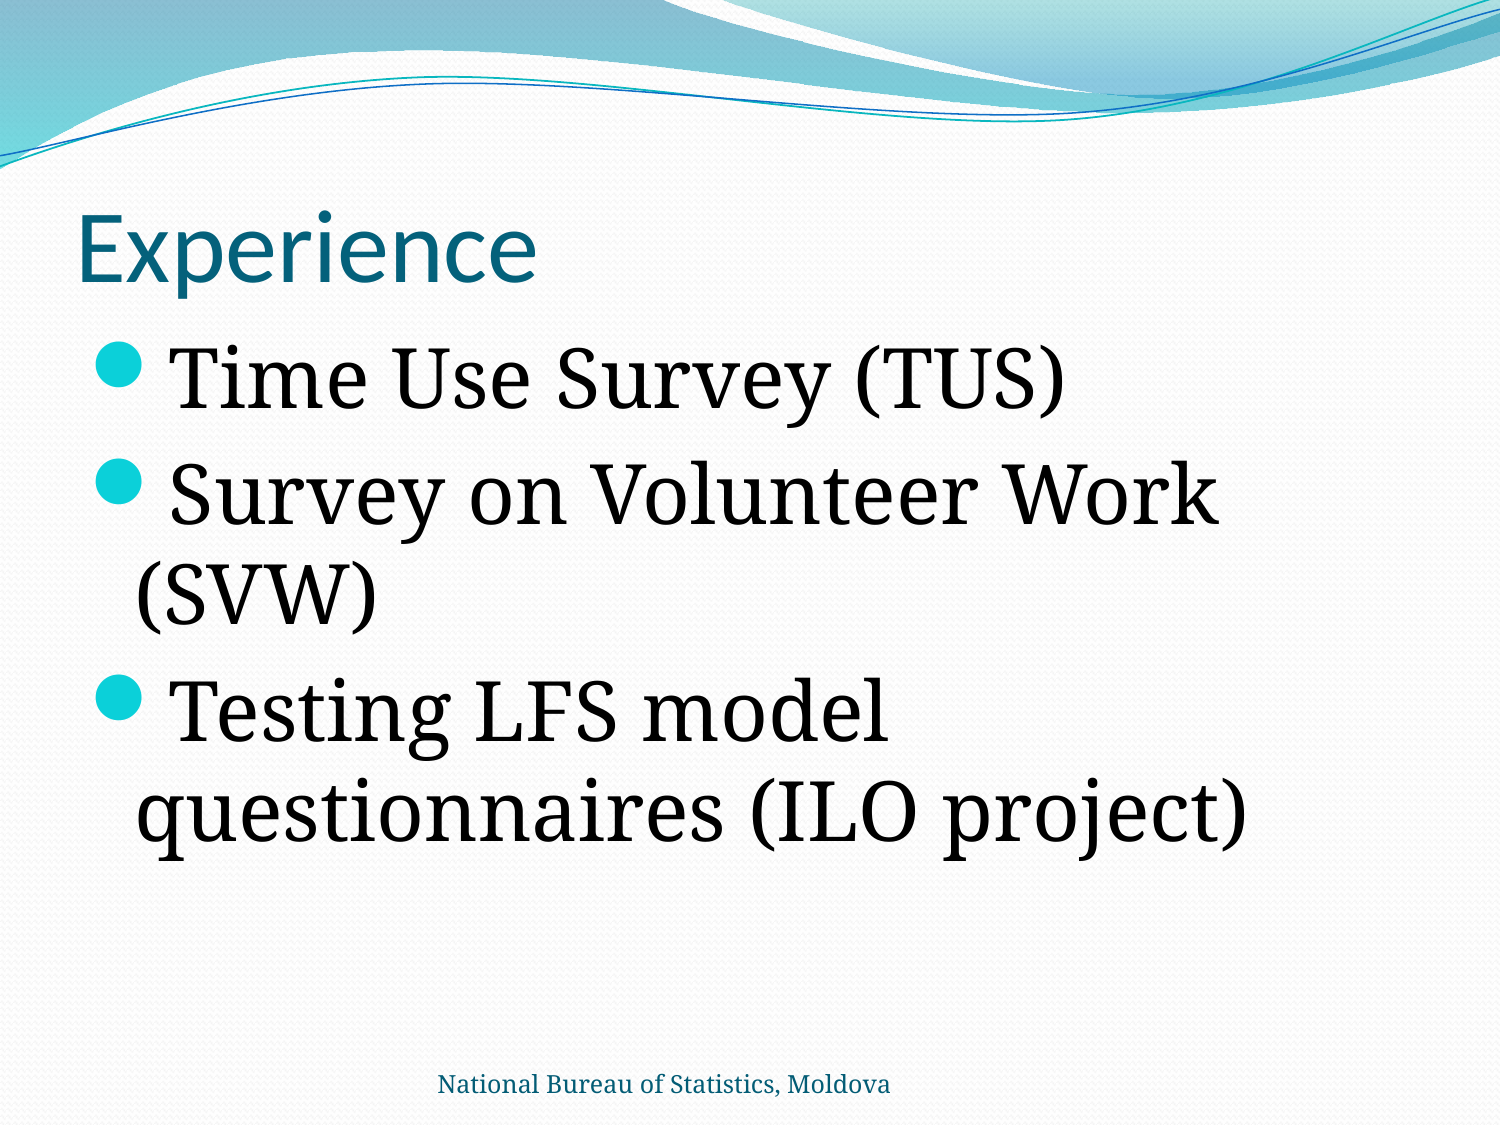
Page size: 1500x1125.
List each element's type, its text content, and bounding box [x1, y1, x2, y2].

list Time Use Survey (TUS) Survey on Volunteer Work (SVW) Testing LFS model questionnaires (ILO project) [75, 317, 1425, 1038]
title Experience [75, 115, 1425, 303]
footer National Bureau of Statistics, Moldova [437, 1042, 988, 1103]
